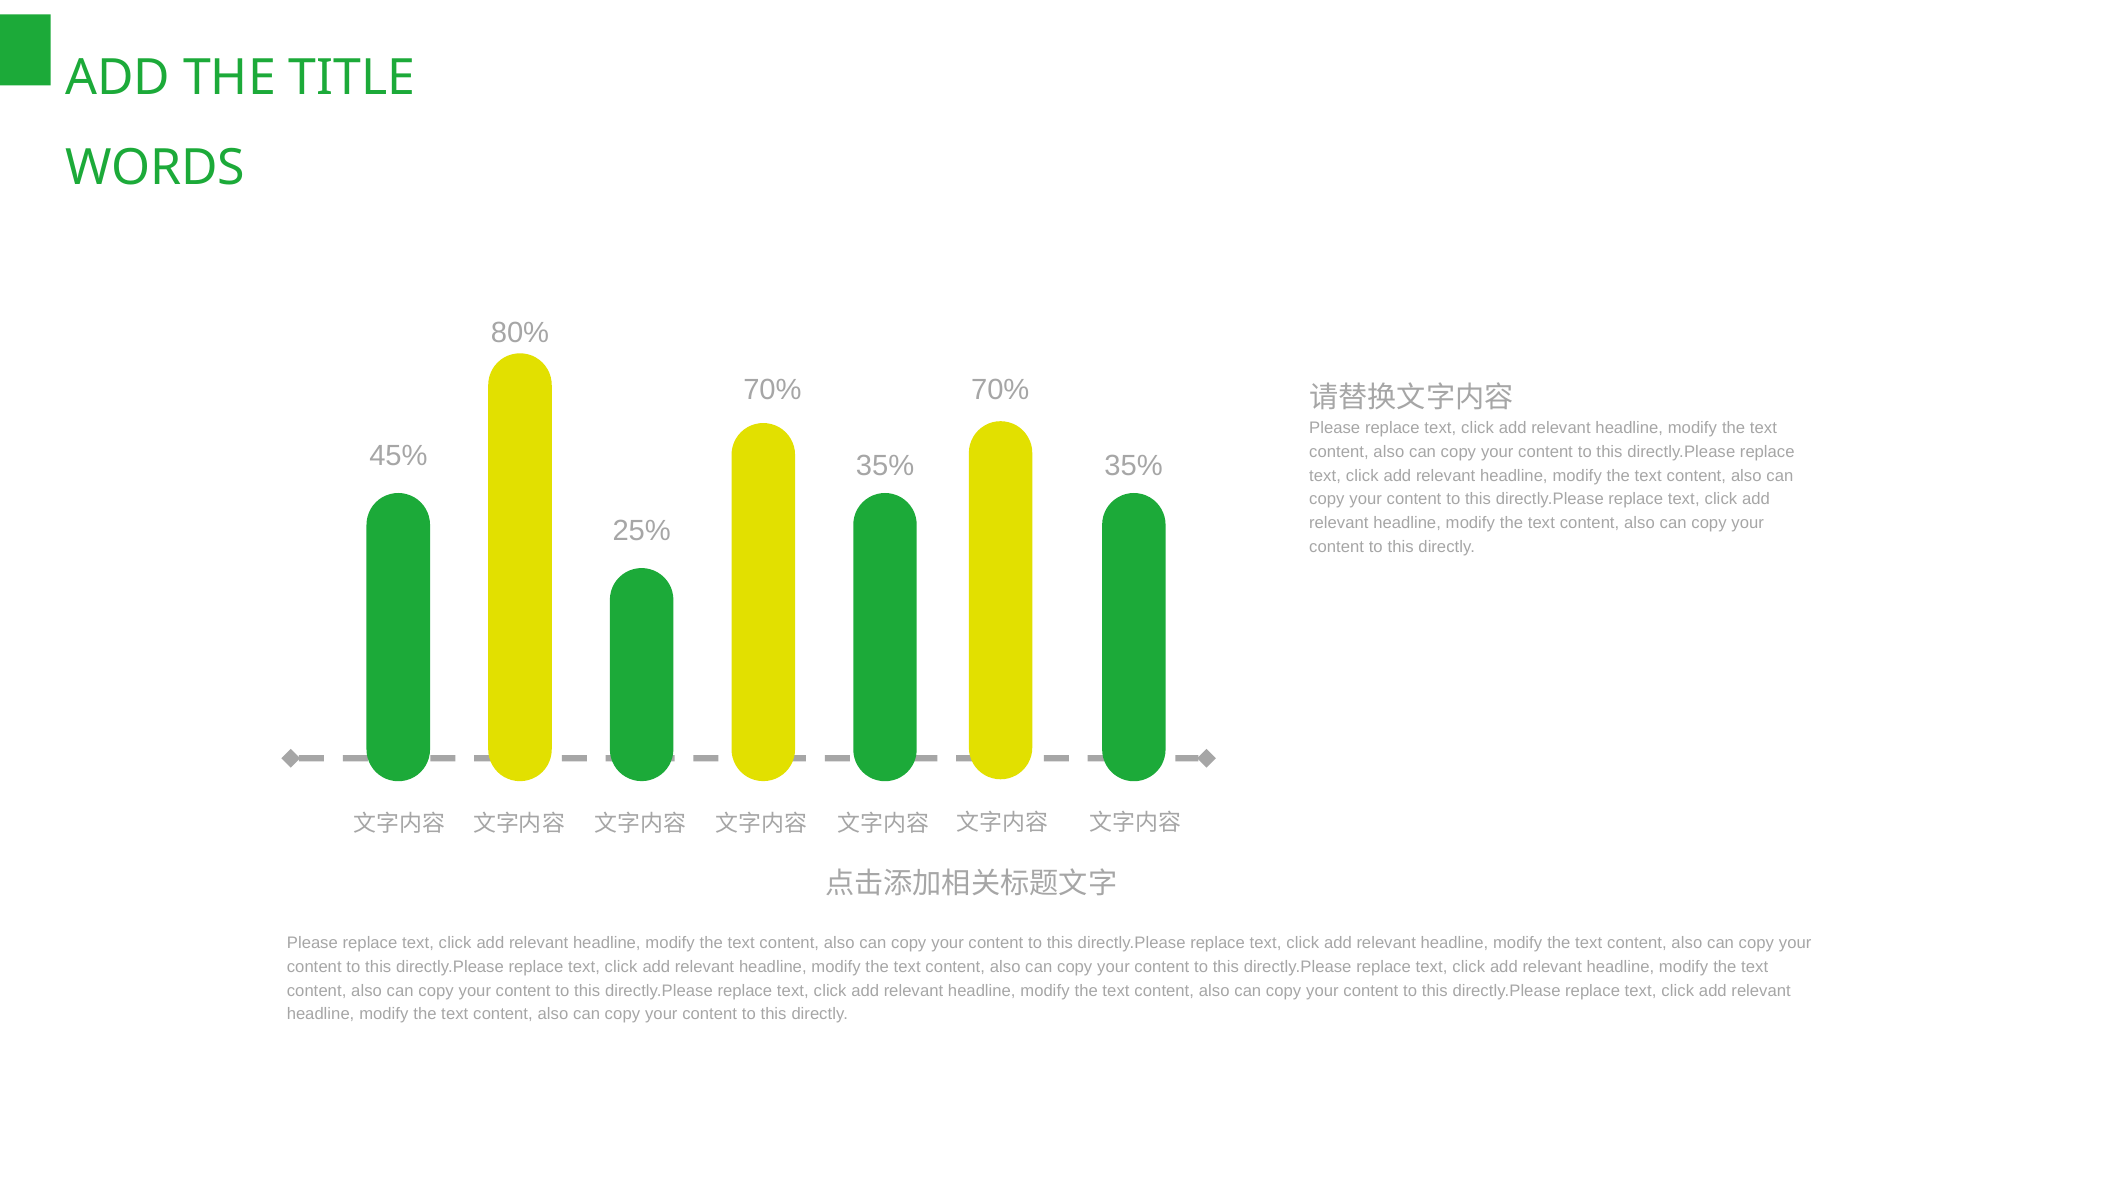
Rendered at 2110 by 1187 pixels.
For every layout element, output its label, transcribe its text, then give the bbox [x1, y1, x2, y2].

text_box [609, 568, 674, 782]
text_box Please replace text, click add relevant headline, modify the text content, also can copy your content to this directly.Please replace text, click add relevant headline, modify the text content, also can copy your content to this directly.Please replace text, click add relevant headline, modify the text content, also can copy your content to this directly.Please replace text, click add relevant headline, modify the text content, also can copy your content to this directly.Please replace text, click add relevant headline, modify the text content, also can copy your content to this directly.Please replace text, click add relevant headline, modify the text content, also can copy your content to this directly. [286, 927, 1823, 1024]
text_box 45% [361, 423, 436, 477]
text_box [284, 752, 303, 765]
text_box 请替换文字内容 [1309, 370, 1550, 413]
text_box 35% [848, 433, 922, 487]
text_box 文字内容 [571, 804, 692, 835]
text_box 文字内容 [815, 804, 953, 835]
text_box 25% [605, 499, 679, 553]
text_box 文字内容 [934, 804, 1067, 834]
text_box 70% [735, 358, 810, 412]
text_box [488, 353, 552, 782]
text_box [968, 421, 1033, 780]
text_box [1102, 492, 1166, 782]
text_box Please replace text, click add relevant headline, modify the text content, also can copy your content to this directly.Please replace text, click add relevant headline, modify the text content, also can copy your content to this directly.Please replace text, click add relevant headline, modify the text content, also can copy your content to this directly. [1309, 412, 1822, 557]
text_box 文字内容 [330, 804, 469, 835]
text_box 点击添加相关标题文字 [825, 856, 1129, 899]
text_box 35% [1096, 433, 1171, 487]
text_box [731, 423, 796, 782]
text_box 80% [483, 300, 557, 355]
text_box [1198, 752, 1213, 765]
text_box [366, 492, 431, 782]
text_box 文字内容 [1067, 804, 1205, 834]
text_box [853, 492, 917, 782]
text_box 文字内容 [469, 804, 571, 835]
text_box 70% [963, 357, 1038, 411]
text_box ADD THE TITLE WORDS [50, 7, 583, 202]
text_box 文字内容 [692, 804, 815, 835]
